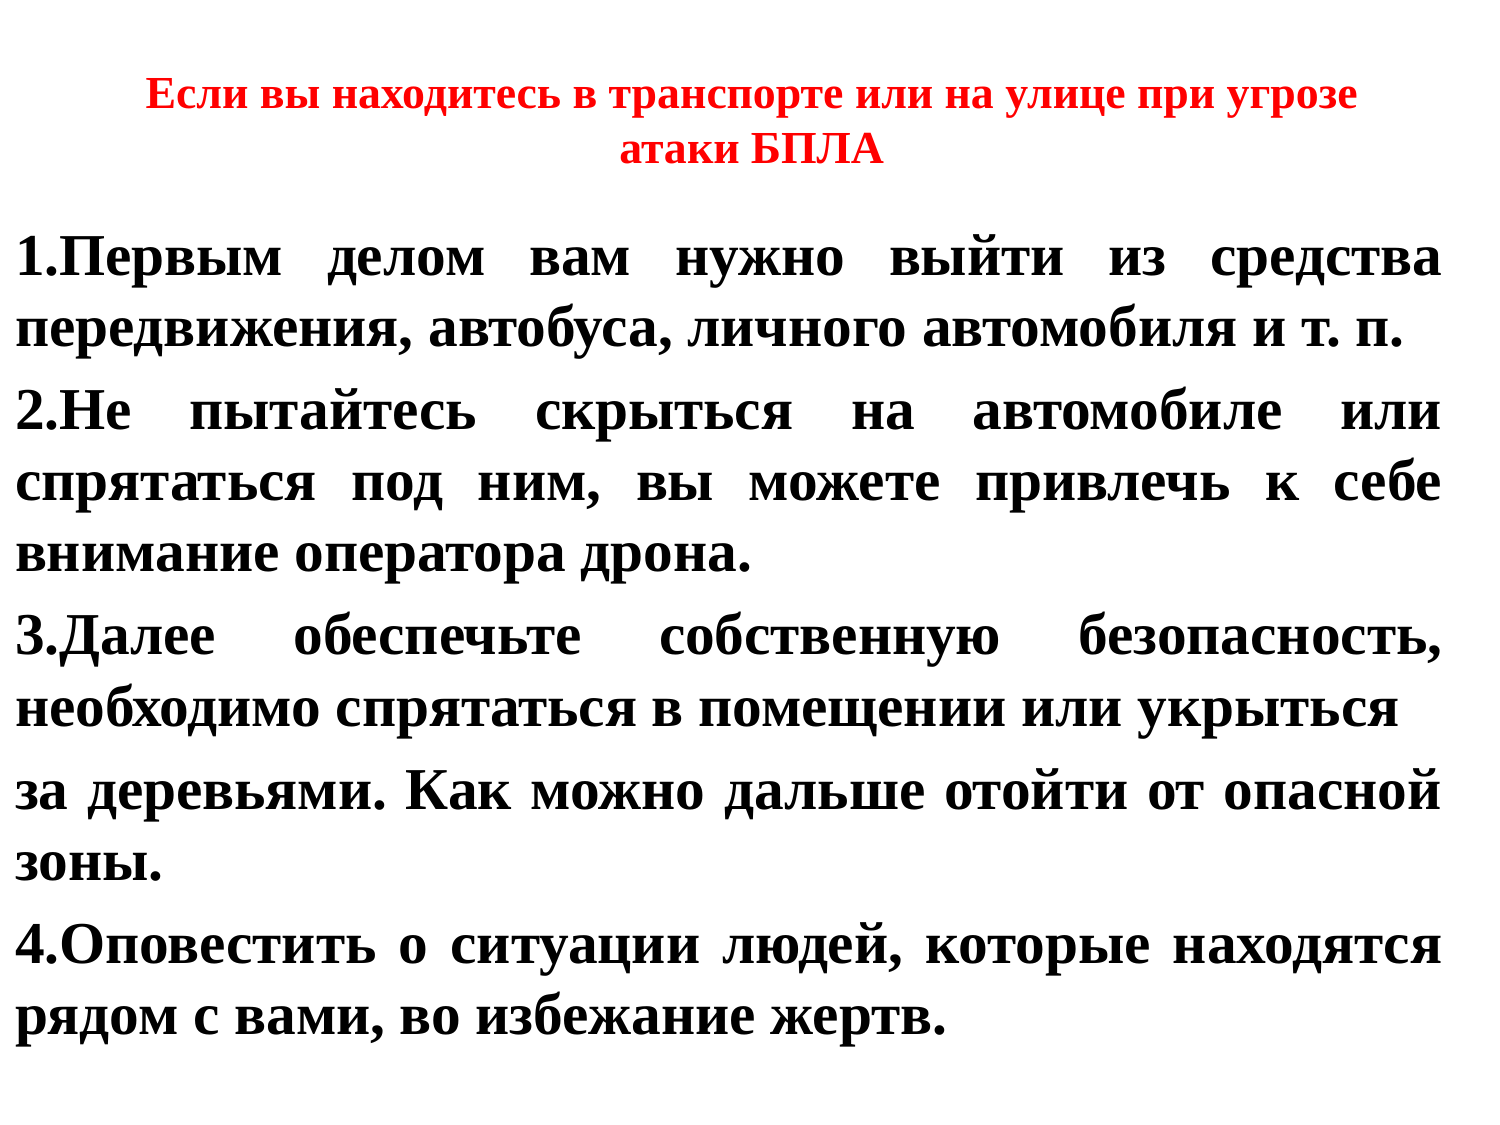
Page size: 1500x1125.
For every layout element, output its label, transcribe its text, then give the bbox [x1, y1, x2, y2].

list 1.Первым делом вам нужно выйти из средства передвижения, автобуса, личного автомобиля и т. п. 2.Не пытайтесь скрыться на автомобиле или спрятаться под ним, вы можете привлечь к себе внимание оператора дрона. 3.Далее обеспечьте собственную безопасность, необходимо спрятаться в помещении или укрыться за деревьями. Как можно дальше отойти от опасной зоны. 4.Оповестить о ситуации людей, которые находятся рядом с вами, во избежание жертв. [0, 208, 1459, 1071]
title Если вы находитесь в транспорте или на улице при угрозе атаки БПЛА [76, 54, 1427, 208]
